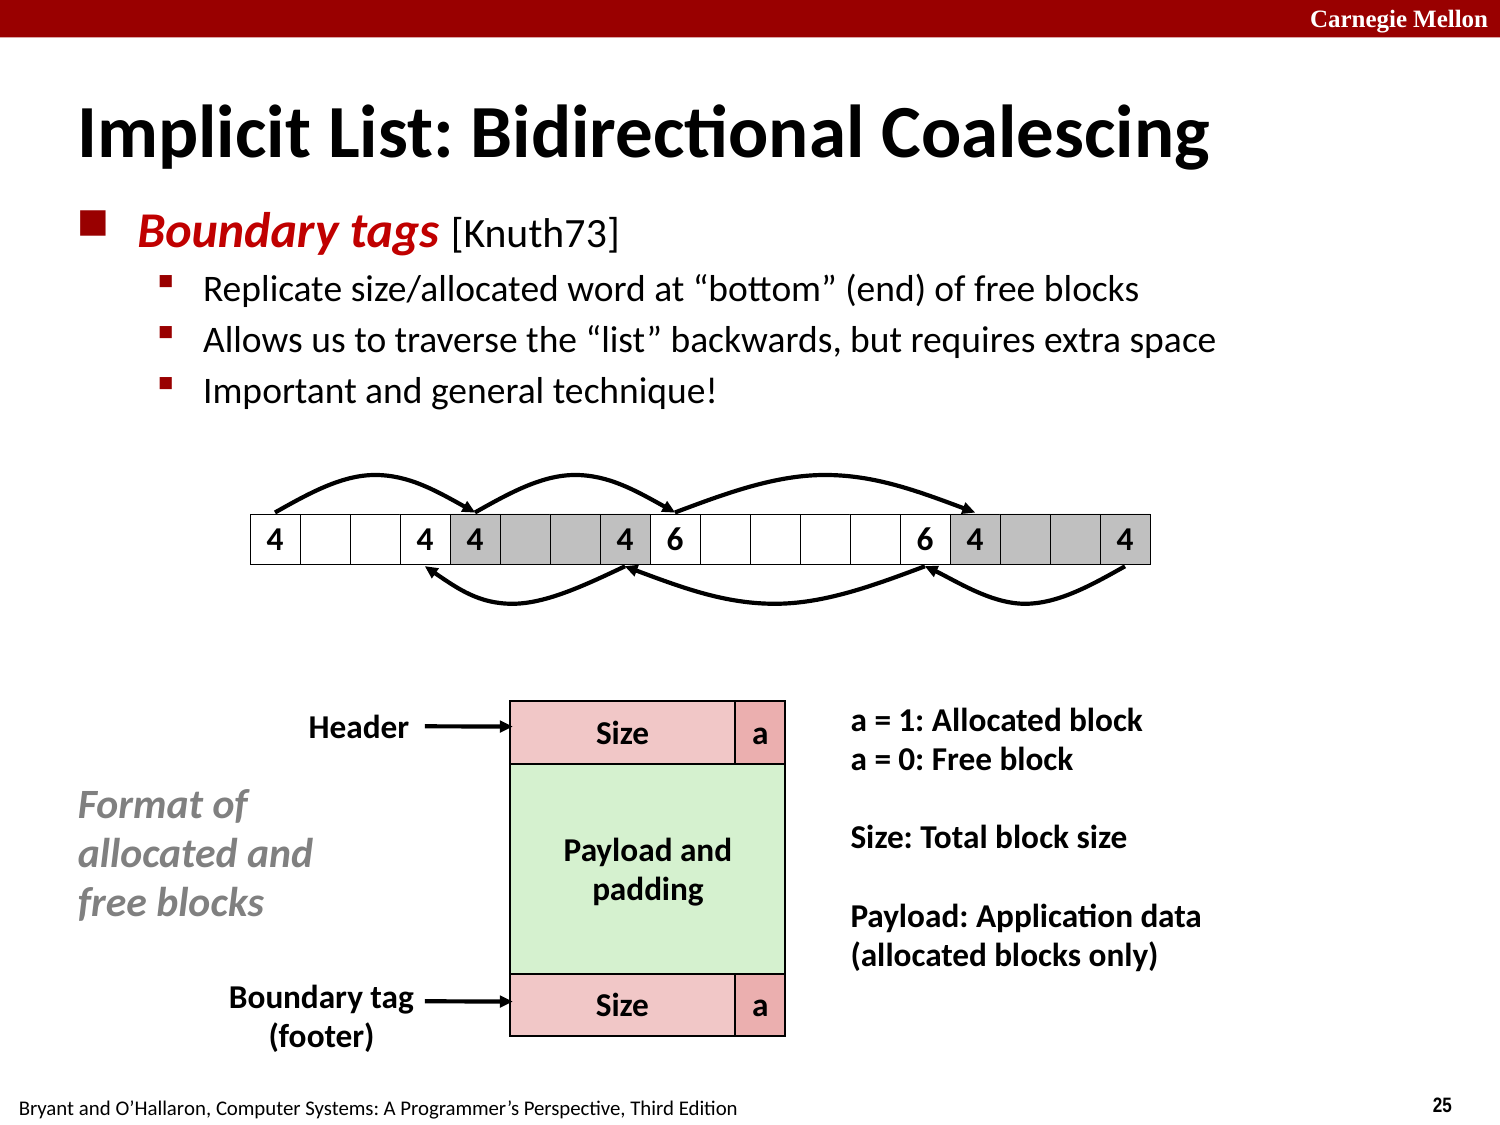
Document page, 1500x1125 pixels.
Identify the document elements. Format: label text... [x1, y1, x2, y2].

text_box Size [510, 701, 735, 763]
text_box Size [510, 973, 735, 1037]
text_box Boundary tag (footer) [214, 969, 430, 1063]
text_box a [735, 973, 786, 1037]
title Implicit List: Bidirectional Coalescing [62, 80, 1500, 176]
text_box [424, 720, 513, 733]
text_box [424, 995, 513, 1008]
text_box Header [294, 699, 425, 755]
text_box a [735, 701, 786, 764]
text_box a = 1: Allocated block a = 0: Free block Size: Total block size Payload: Application data (allocated blocks only) [835, 692, 1218, 1021]
list Boundary tags [Knuth73] Replicate size/allocated word at “bottom” (end) of free blocks Allows us to traverse the “list” backwards, but requires extra space Important and general technique! [66, 199, 1430, 418]
text_box Format of allocated and free blocks [63, 771, 329, 934]
text_box Payload and padding [510, 763, 786, 973]
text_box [249, 474, 1151, 604]
